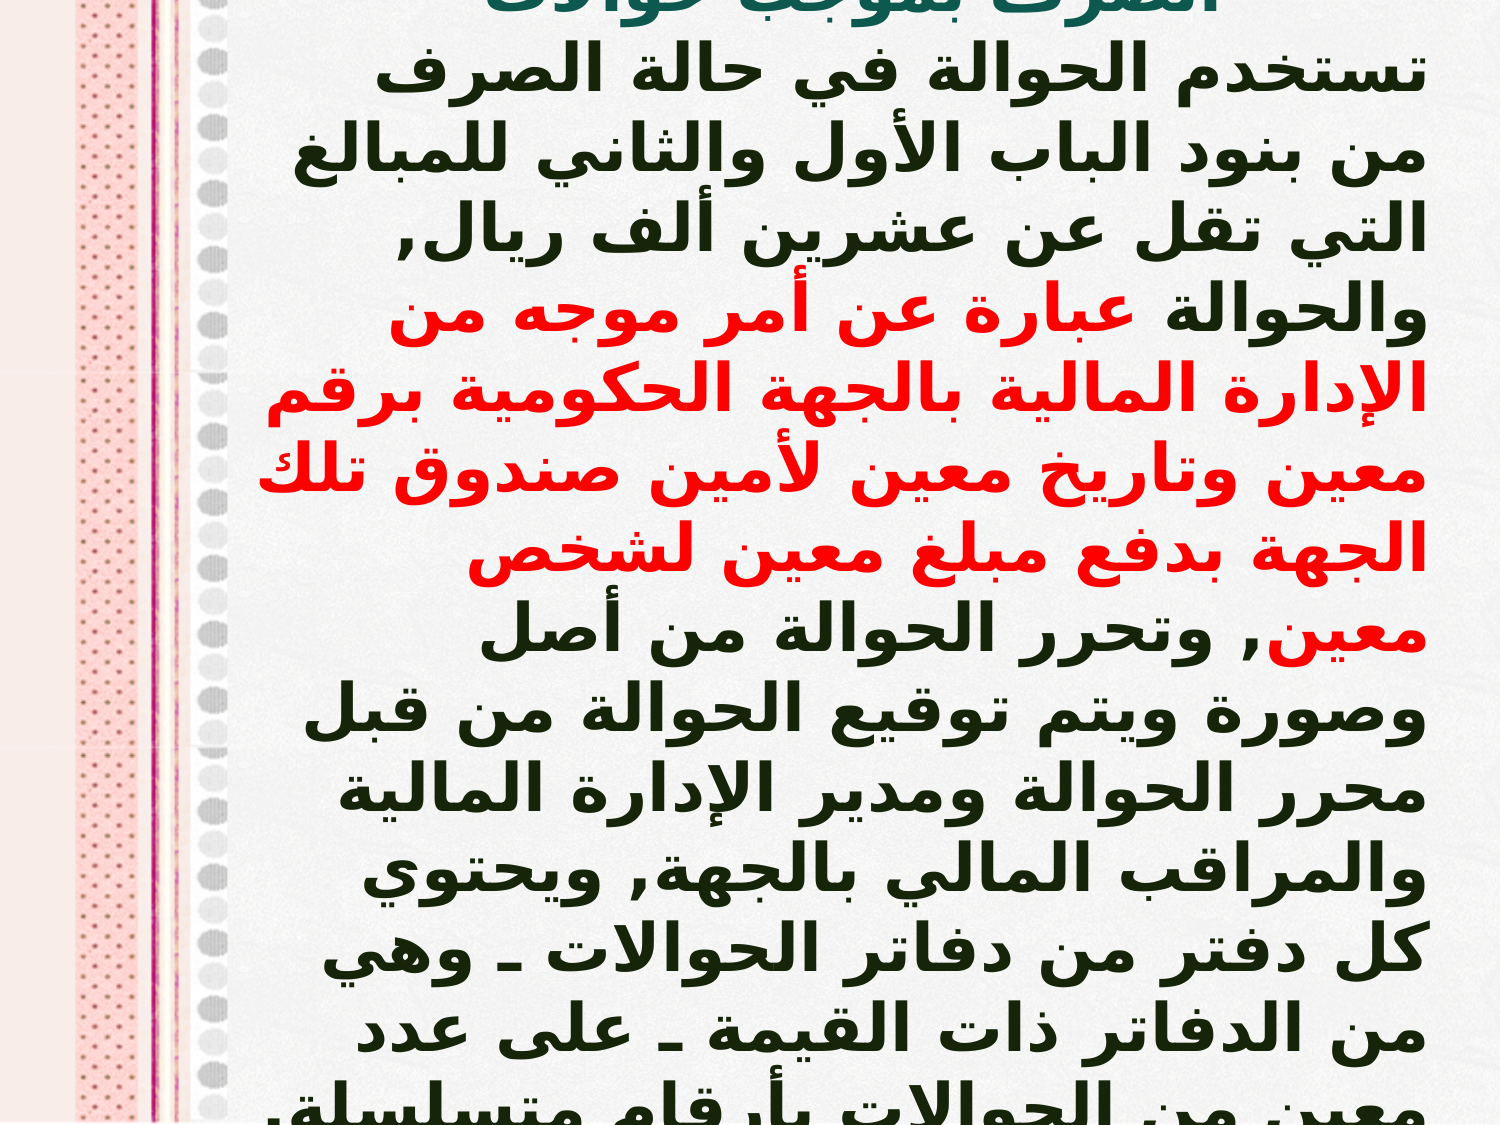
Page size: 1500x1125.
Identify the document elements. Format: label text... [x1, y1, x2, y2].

text_box الصرف بموجب حوالات تستخدم الحوالة في حالة الصرف من بنود الباب الأول والثاني للمبالغ التي تقل عن عشرين ألف ريال, والحوالة عبارة عن أمر موجه من الإدارة المالية بالجهة الحكومية برقم معين وتاريخ معين لأمين صندوق تلك الجهة بدفع مبلغ معين لشخص معين, وتحرر الحوالة من أصل وصورة ويتم توقيع الحوالة من قبل محرر الحوالة ومدير الإدارة المالية والمراقب المالي بالجهة, ويحتوي كل دفتر من دفاتر الحوالات ـ وهي من الدفاتر ذات القيمة ـ على عدد معين من الحوالات بأرقام متسلسلة. [227, 55, 1457, 1035]
picture [0, 0, 1500, 1125]
